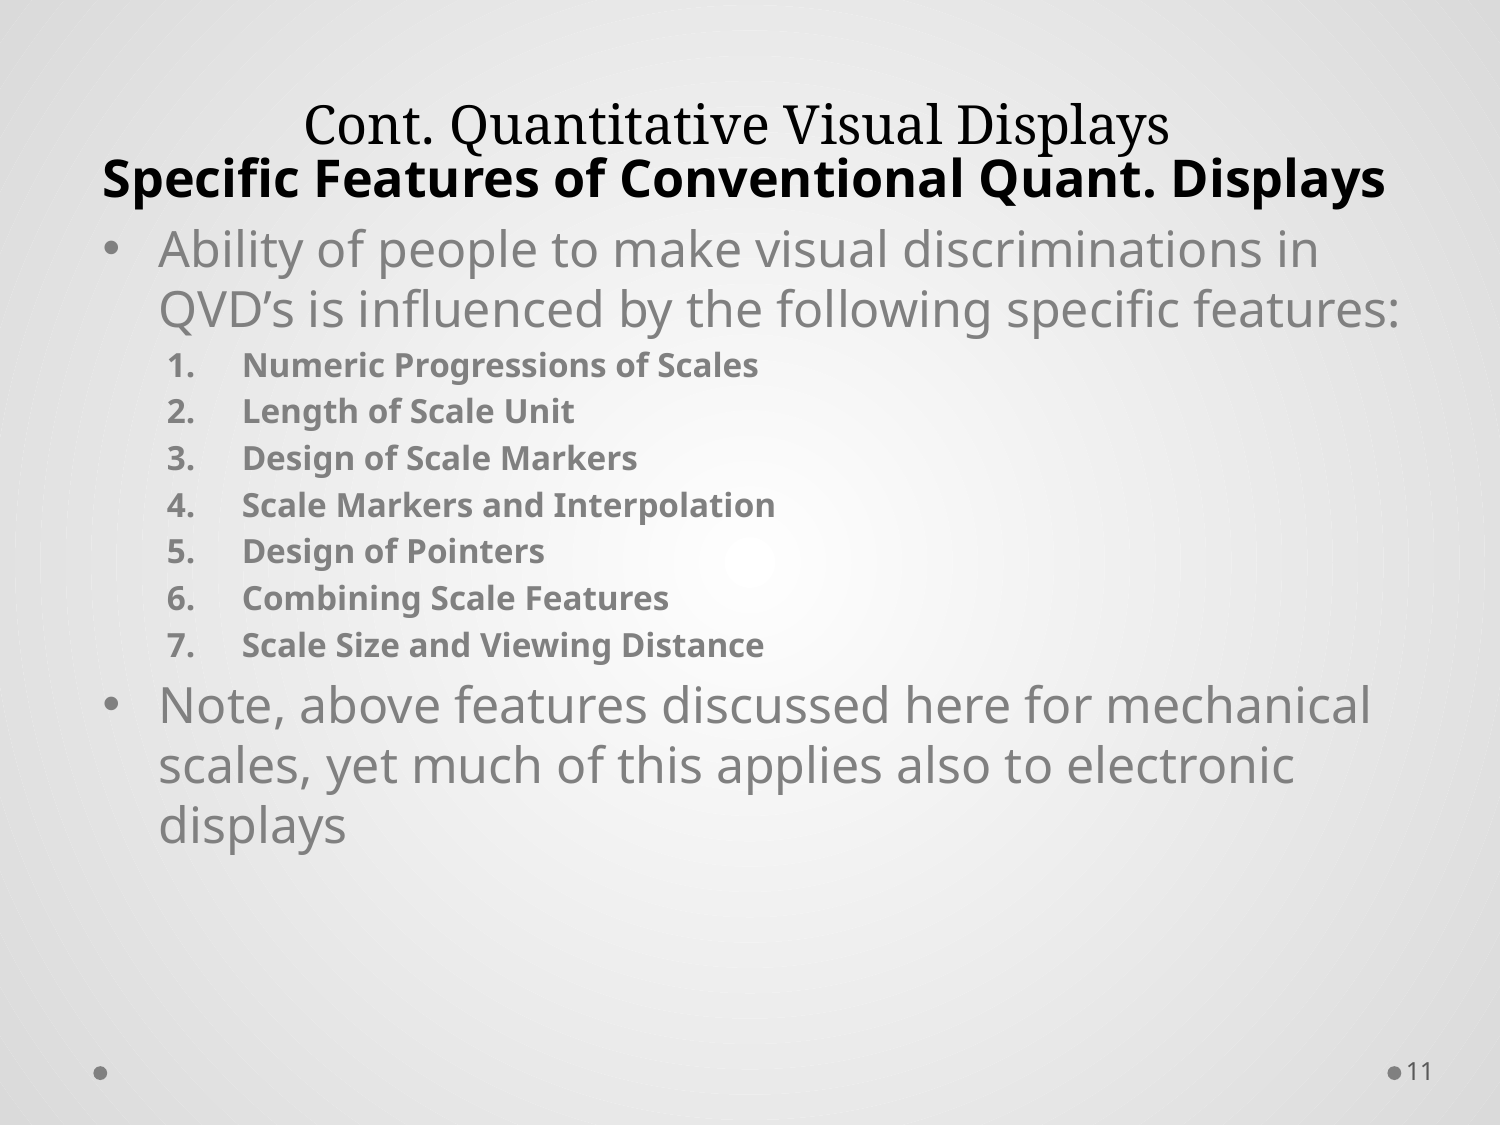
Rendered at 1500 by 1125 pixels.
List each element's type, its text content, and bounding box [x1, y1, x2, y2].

list Specific Features of Conventional Quant. Displays Ability of people to make visual discriminations in QVD’s is influenced by the following specific features: Numeric Progressions of Scales Length of Scale Unit Design of Scale Markers Scale Markers and Interpolation Design of Pointers Combining Scale Features Scale Size and Viewing Distance Note, above features discussed here for mechanical scales, yet much of this applies also to electronic displays [87, 137, 1438, 1113]
title Cont. Quantitative Visual Displays [62, 62, 1413, 163]
slide_number 11 [1401, 1042, 1494, 1103]
